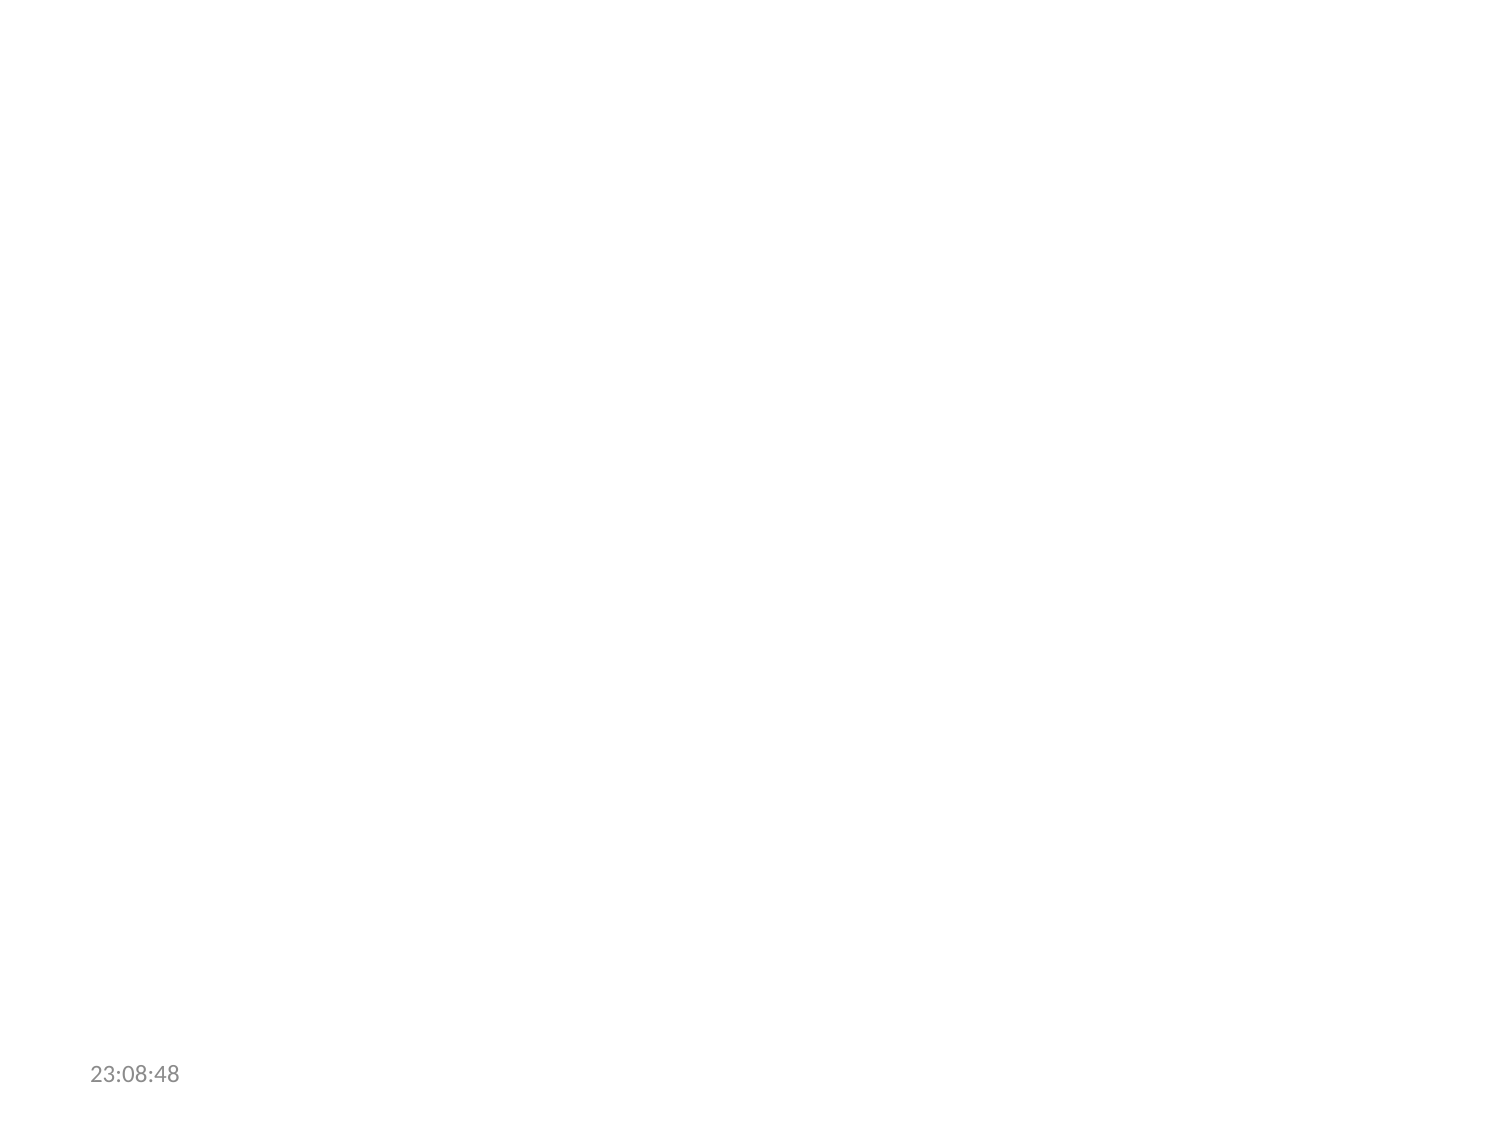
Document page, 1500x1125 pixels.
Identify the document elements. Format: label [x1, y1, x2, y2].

slide_number [75, 1042, 425, 1103]
